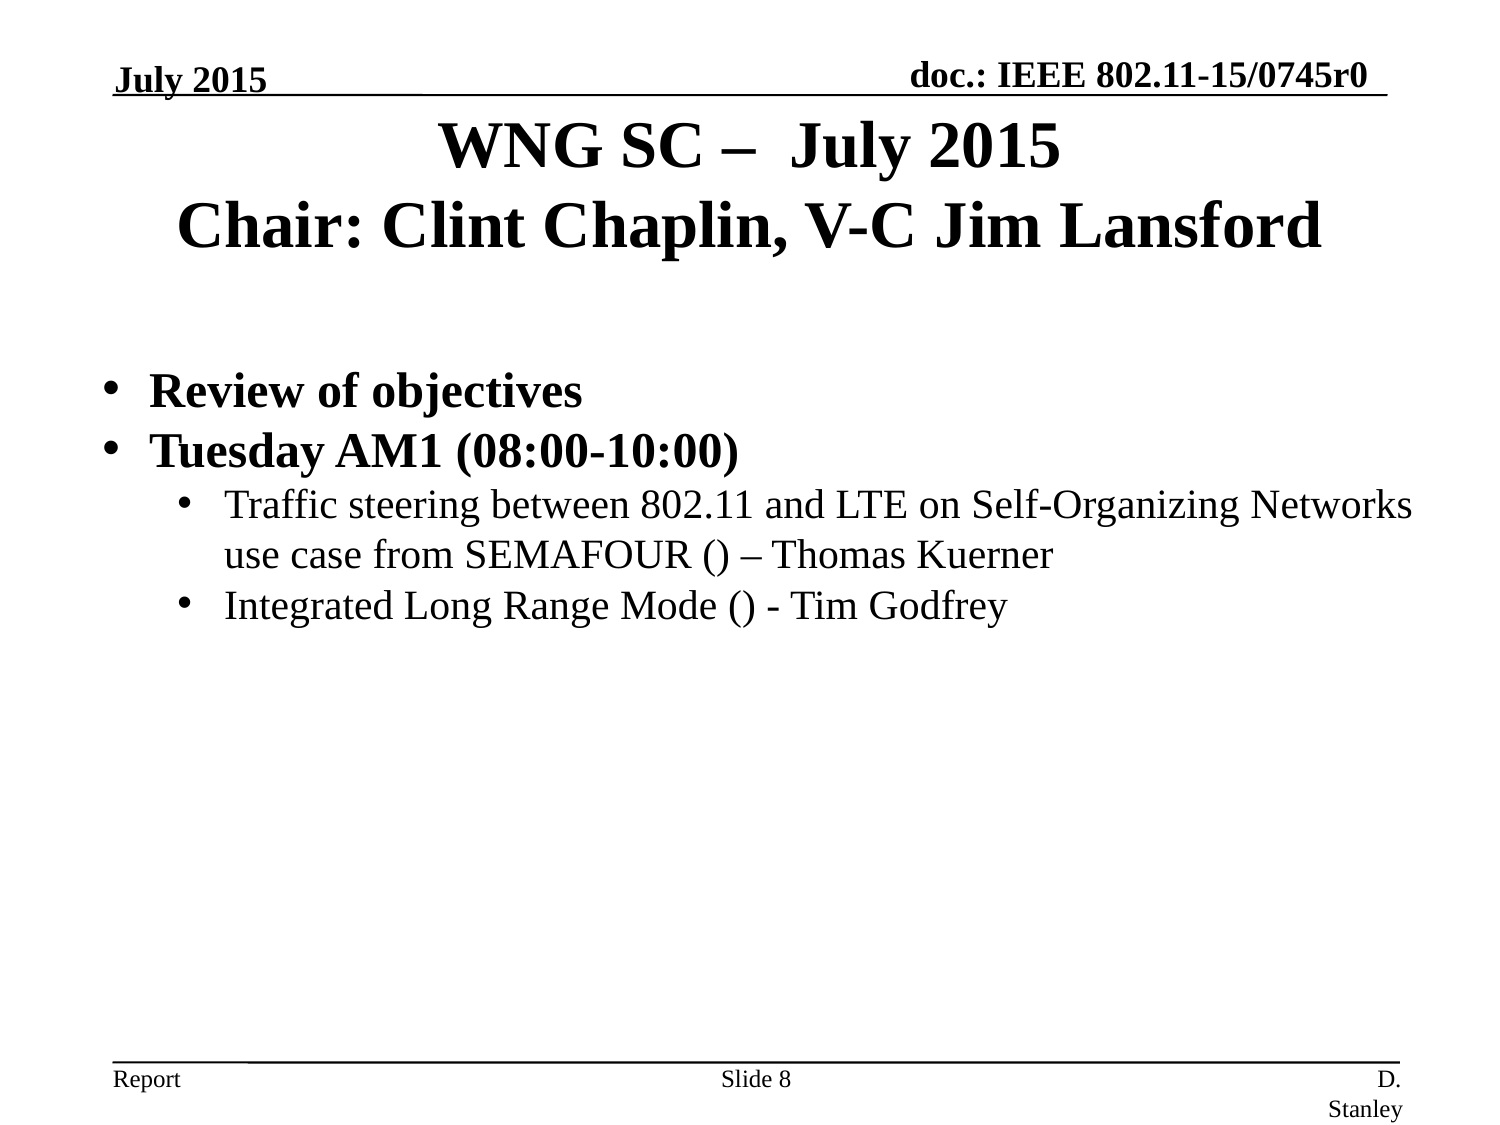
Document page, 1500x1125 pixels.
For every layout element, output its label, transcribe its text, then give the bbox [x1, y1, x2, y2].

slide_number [114, 54, 309, 100]
slide_number Slide 8 [712, 1062, 800, 1093]
title WNG SC – July 2015 Chair: Clint Chaplin, V-C Jim Lansford [112, 125, 1388, 238]
text_box Review of objectives Tuesday AM1 (08:00-10:00) Traffic steering between 802.11 and LTE on Self-Organizing Networks use case from SEMAFOUR () – Thomas Kuerner Integrated Long Range Mode () - Tim Godfrey [87, 349, 1450, 685]
footer D. Stanley, HP-Aruba Networks [1325, 1062, 1402, 1093]
